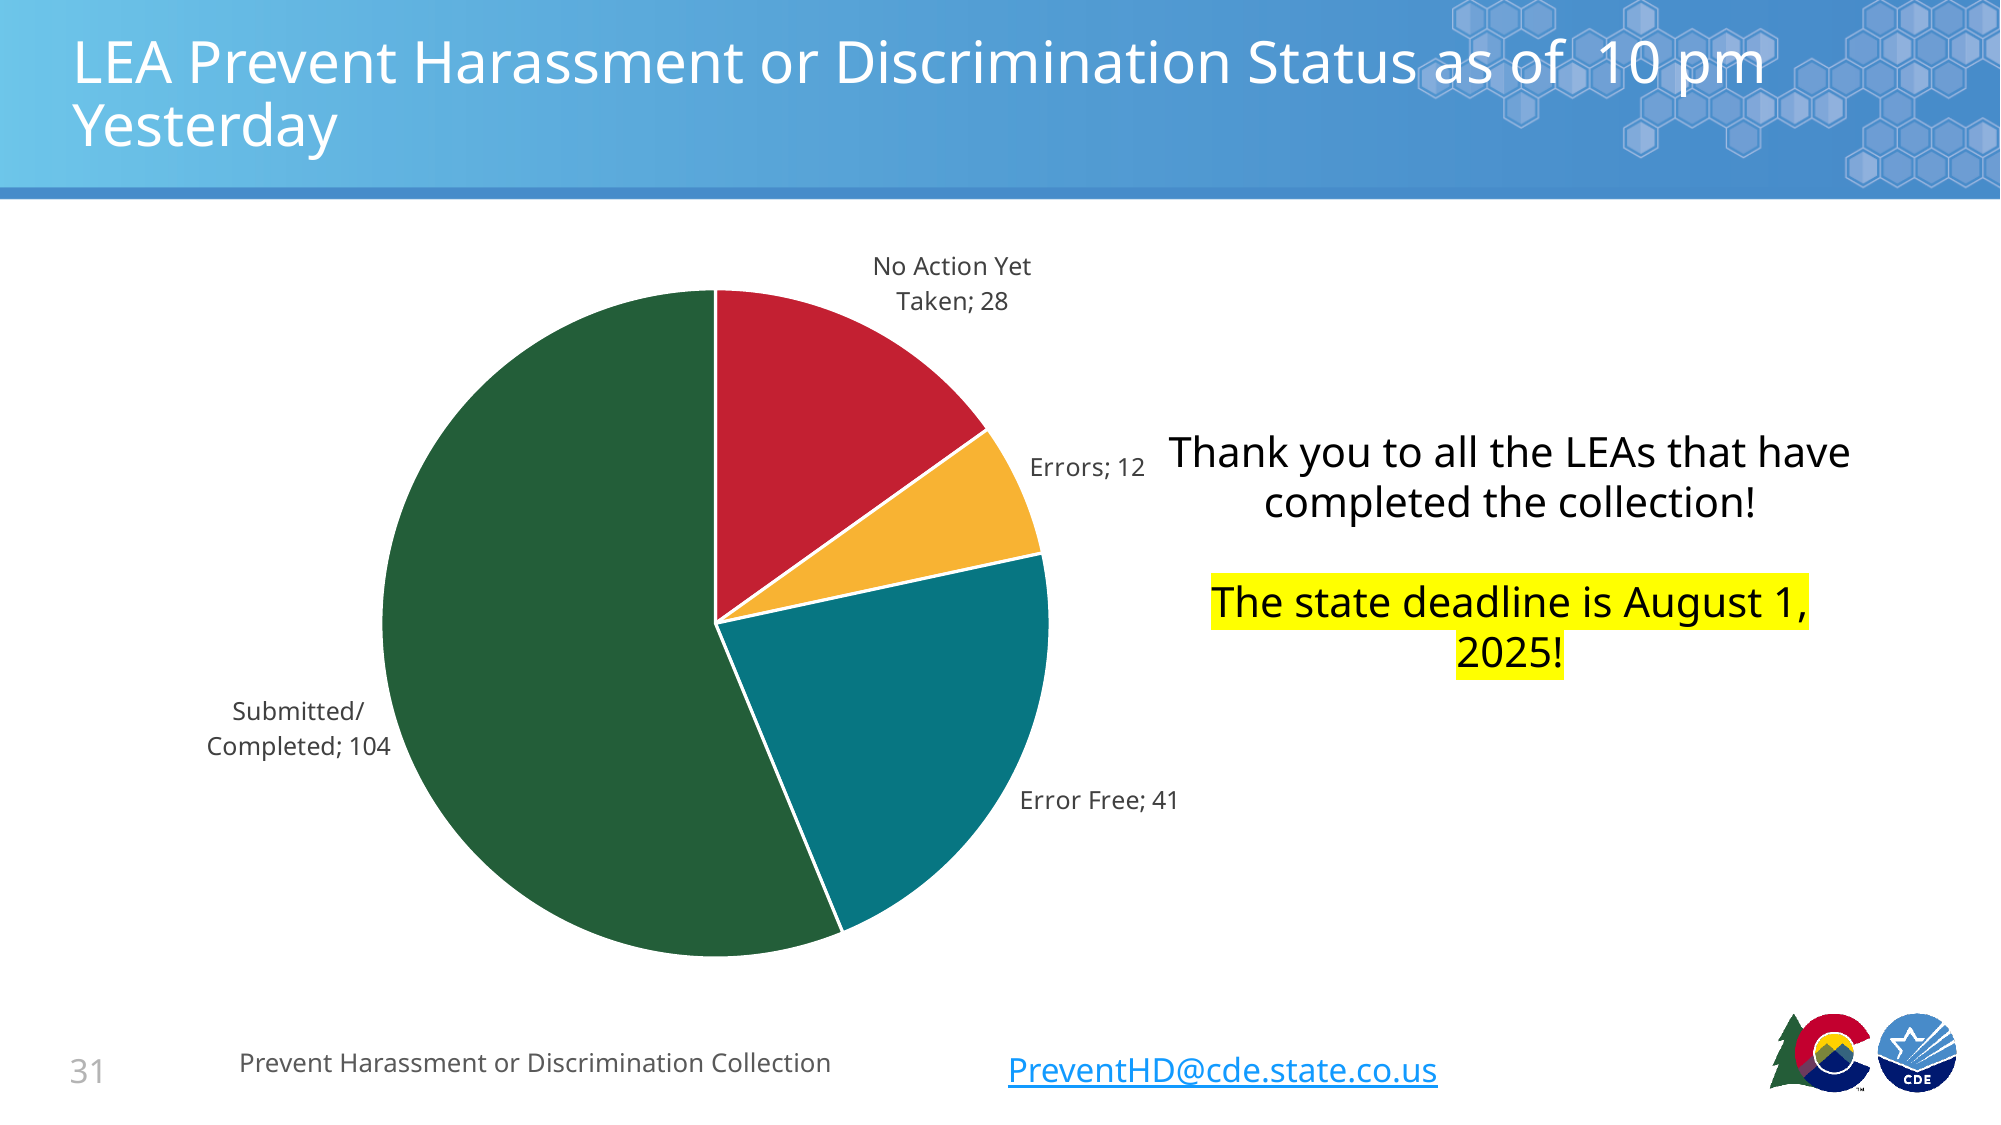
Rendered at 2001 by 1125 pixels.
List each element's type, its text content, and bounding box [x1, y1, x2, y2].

picture [1768, 1012, 1957, 1093]
slide_number 31 [54, 1042, 191, 1103]
picture [0, 0, 2000, 200]
list PreventHD@cde.state.co.us [992, 1042, 1714, 1103]
text_box Thank you to all the LEAs that have completed the collection! The state deadline is August 1, 2025! [1266, 373, 1871, 779]
title LEA Prevent Harassment or Discrimination Status as of 10 pm Yesterday [72, 33, 1812, 182]
chart [33, 224, 1266, 999]
list Prevent Harassment or Discrimination Collection [224, 1042, 960, 1103]
